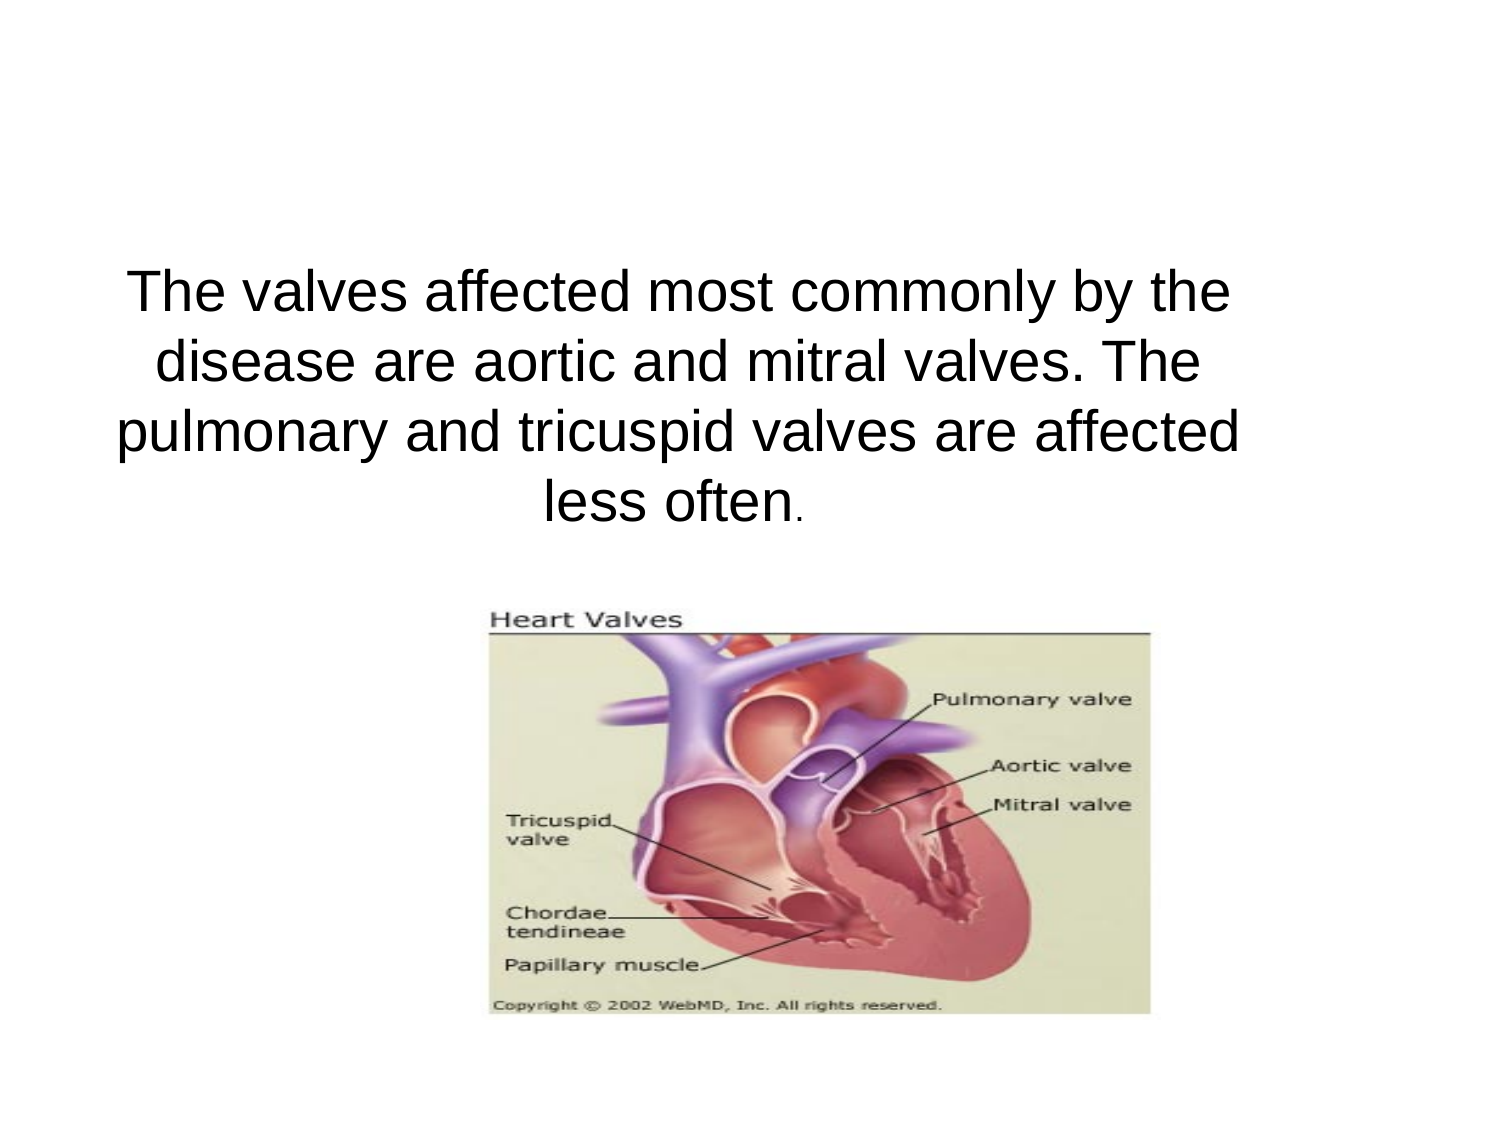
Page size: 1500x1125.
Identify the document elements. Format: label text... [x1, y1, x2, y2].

picture [480, 597, 1161, 1020]
text_box The valves affected most commonly by the disease are aortic and mitral valves. The pulmonary and tricuspid valves are affected less often. [70, 246, 1289, 541]
